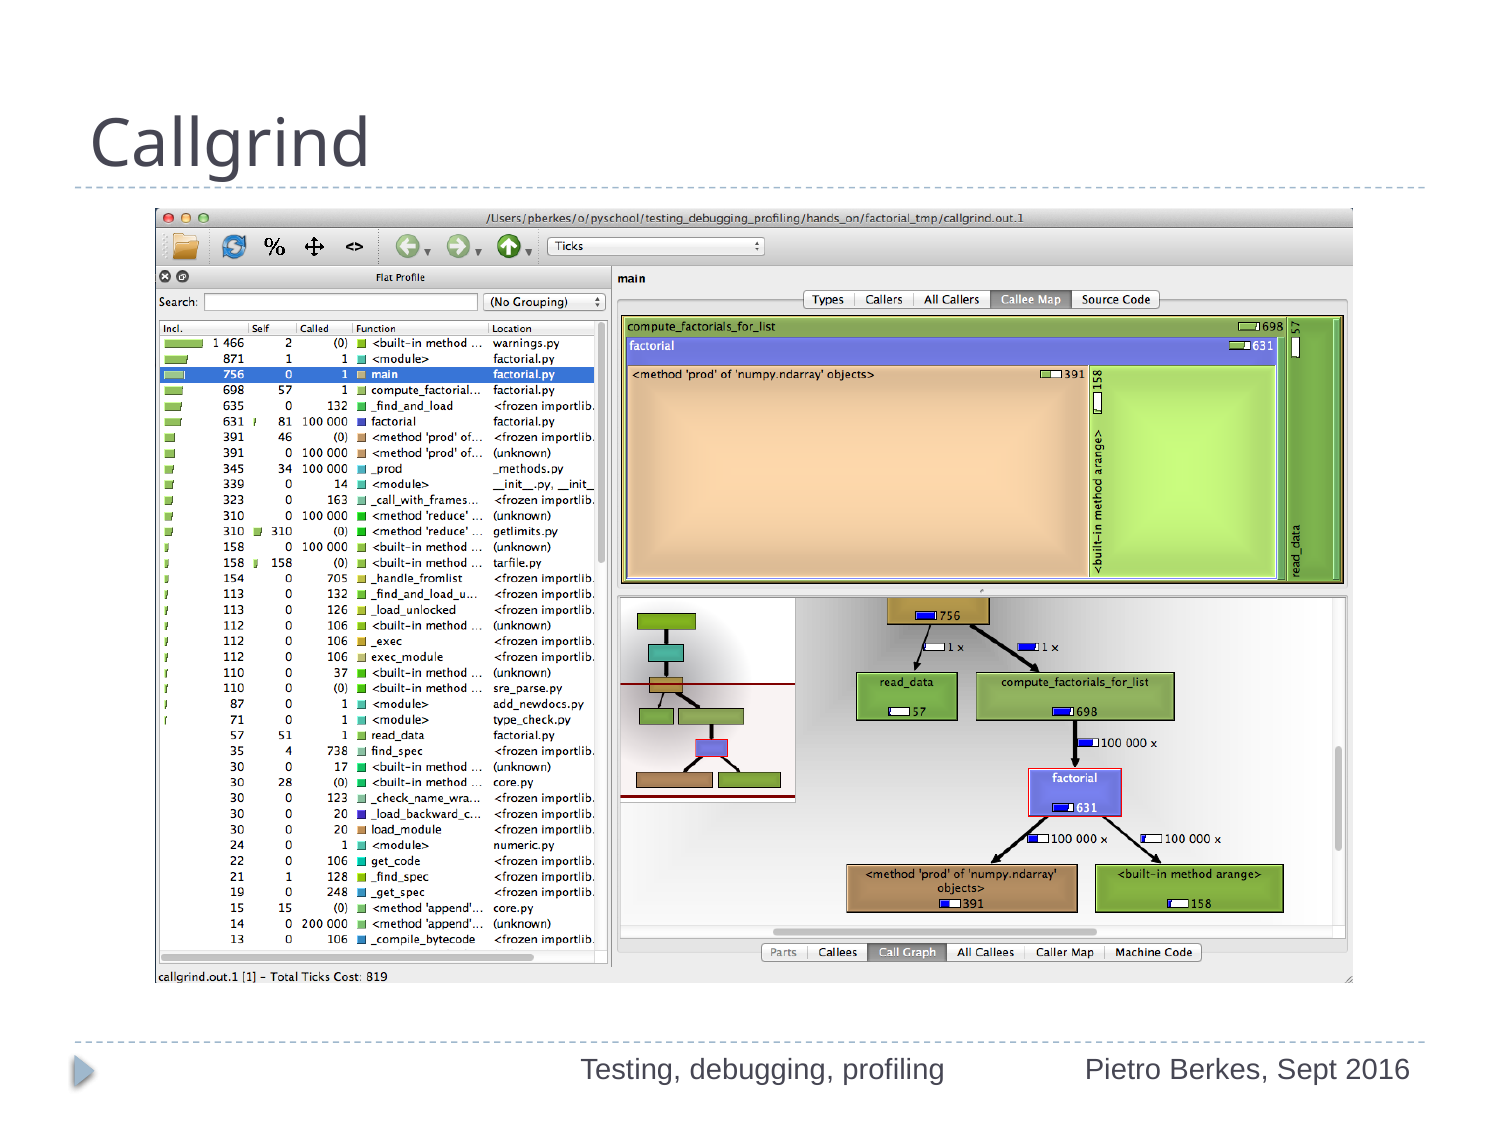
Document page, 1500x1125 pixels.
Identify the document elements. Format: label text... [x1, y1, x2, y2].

picture [155, 207, 1353, 984]
title Callgrind [75, 37, 1425, 188]
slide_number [1051, 1042, 1426, 1103]
footer Testing, debugging, profiling [475, 1042, 1051, 1103]
